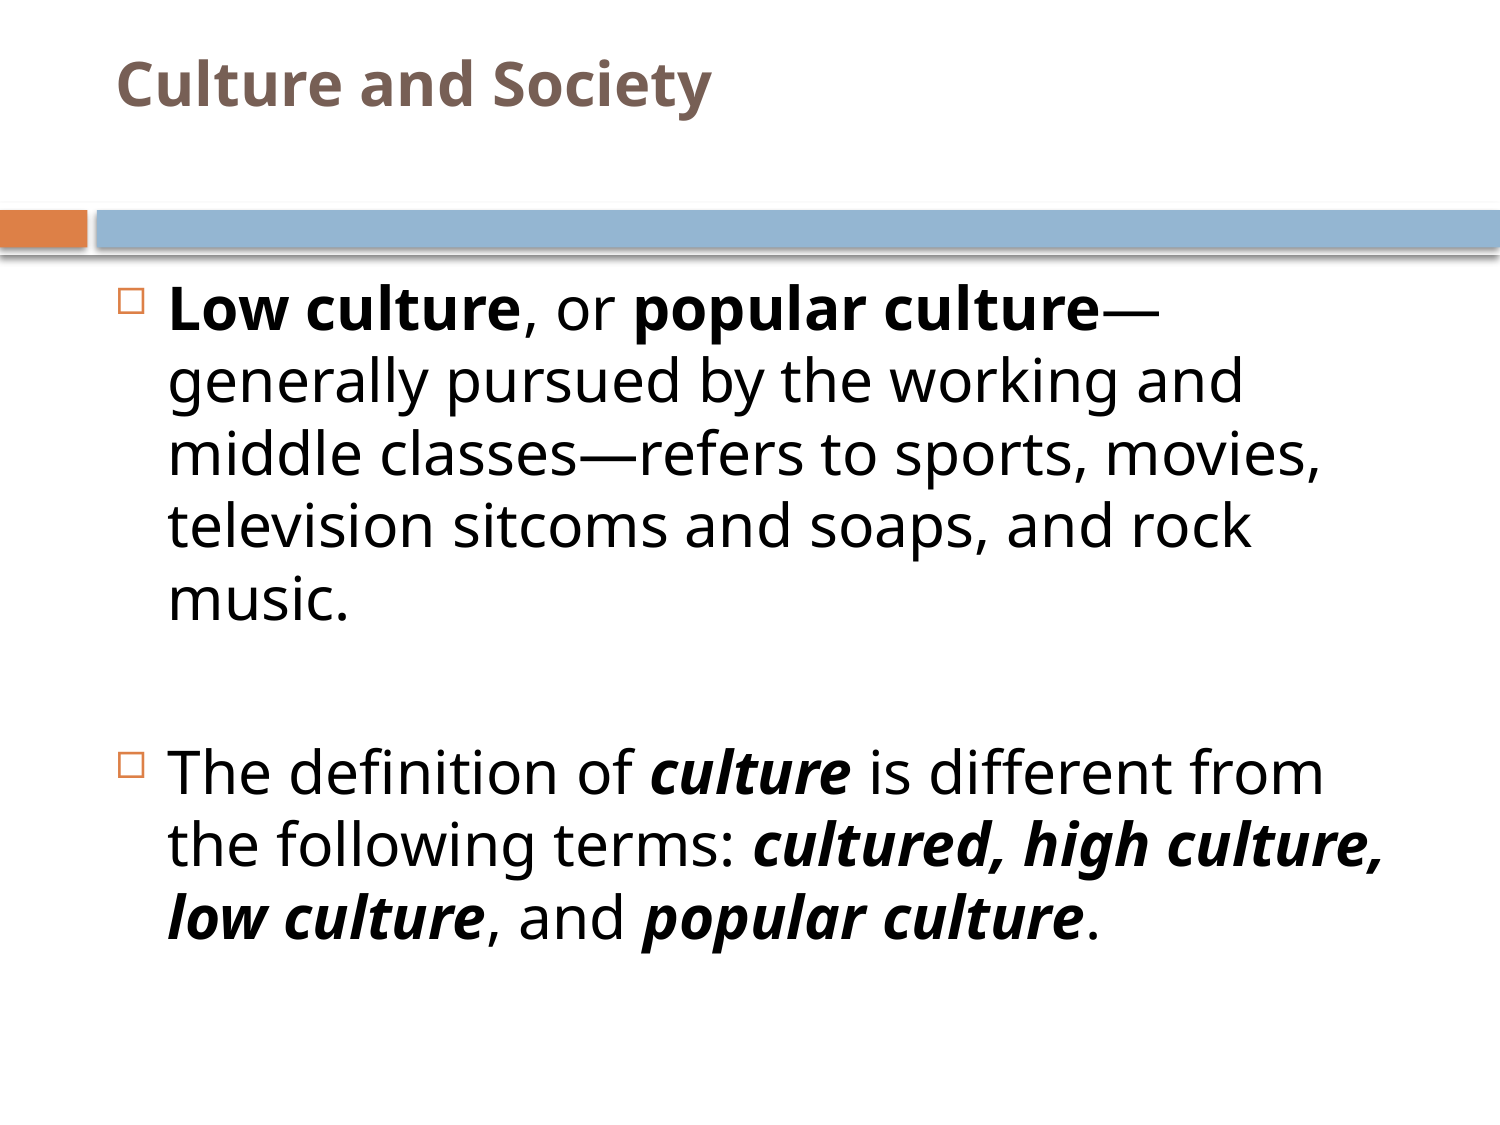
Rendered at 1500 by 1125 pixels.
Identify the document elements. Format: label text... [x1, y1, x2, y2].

list Low culture, or popular culture—generally pursued by the working and middle classes—refers to sports, movies, television sitcoms and soaps, and rock music. The definition of culture is different from the following terms: cultured, high culture, low culture, and popular culture. [100, 262, 1438, 1000]
title Culture and Society [100, 37, 1438, 200]
